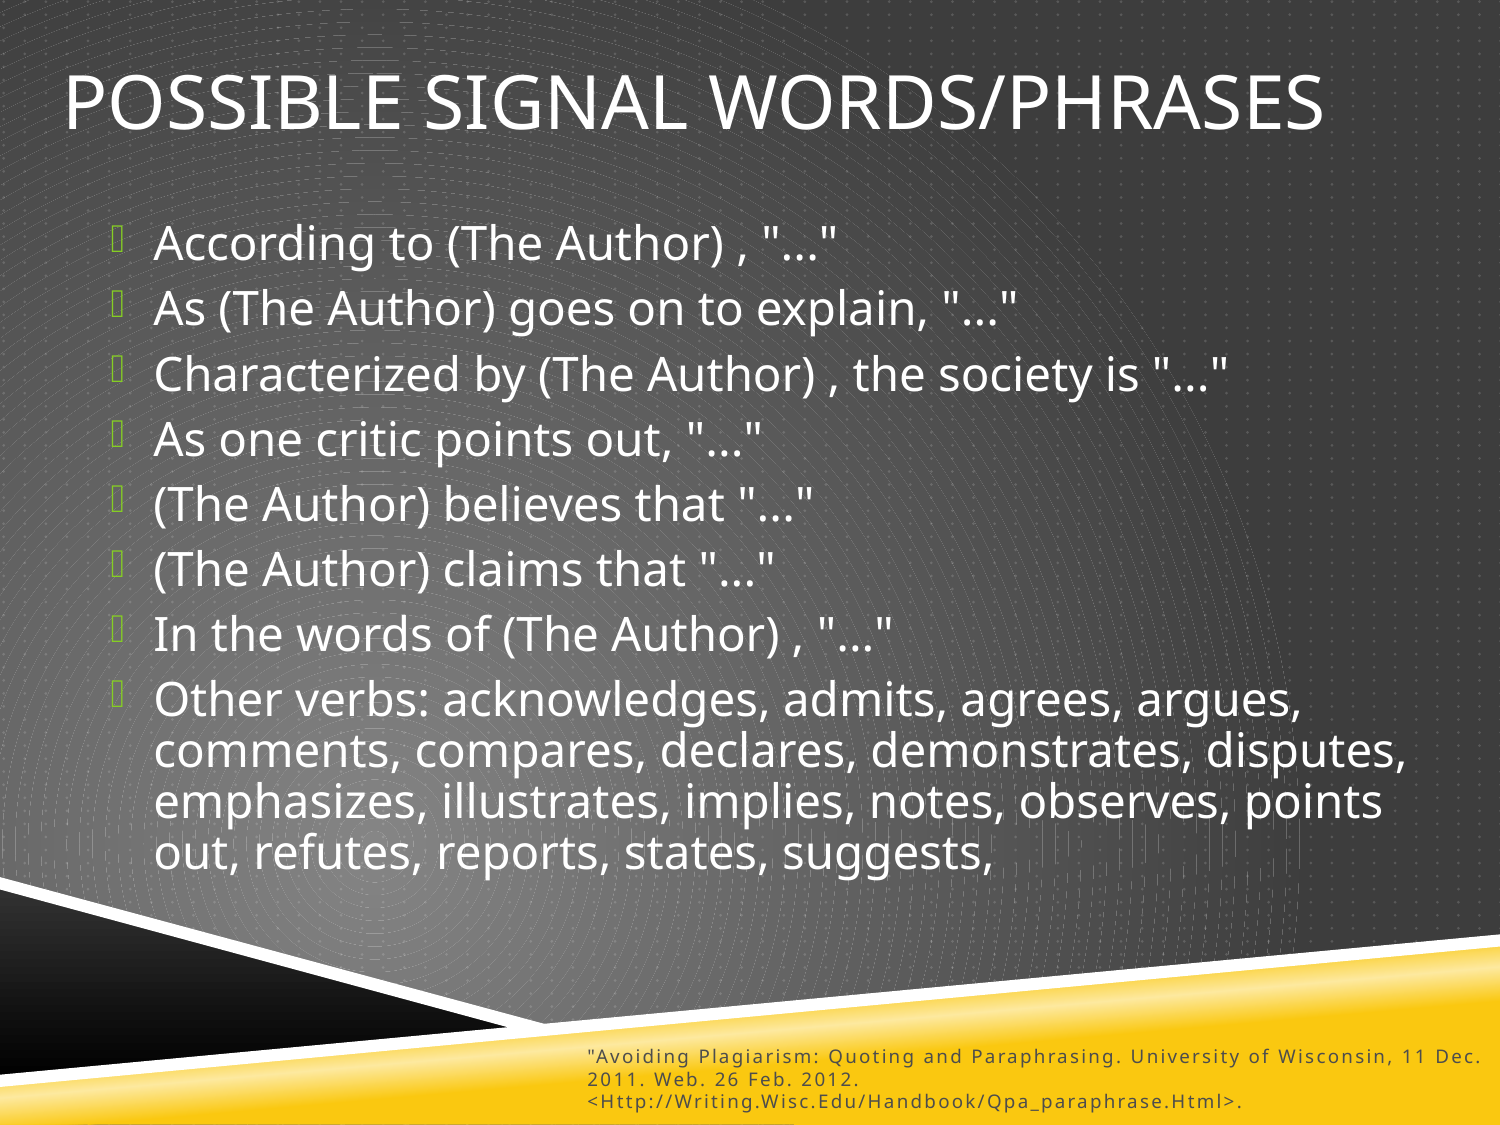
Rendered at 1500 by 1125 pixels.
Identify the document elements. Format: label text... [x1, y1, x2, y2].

list According to (The Author) , "..." As (The Author) goes on to explain, "..." Characterized by (The Author) , the society is "..." As one critic points out, "..." (The Author) believes that "..." (The Author) claims that "..." In the words of (The Author) , "..." Other verbs: acknowledges, admits, agrees, argues, comments, compares, declares, demonstrates, disputes, emphasizes, illustrates, implies, notes, observes, points out, refutes, reports, states, suggests, [99, 212, 1450, 888]
title Possible Signal Words/Phrases [62, 24, 1363, 175]
footer "Avoiding Plagiarism: Quoting and Paraphrasing. University of Wisconsin, 11 Dec. 2011. Web. 26 Feb. 2012. <Http://Writing.Wisc.Edu/Handbook/Qpa_paraphrase.Html>. [587, 1037, 1500, 1113]
